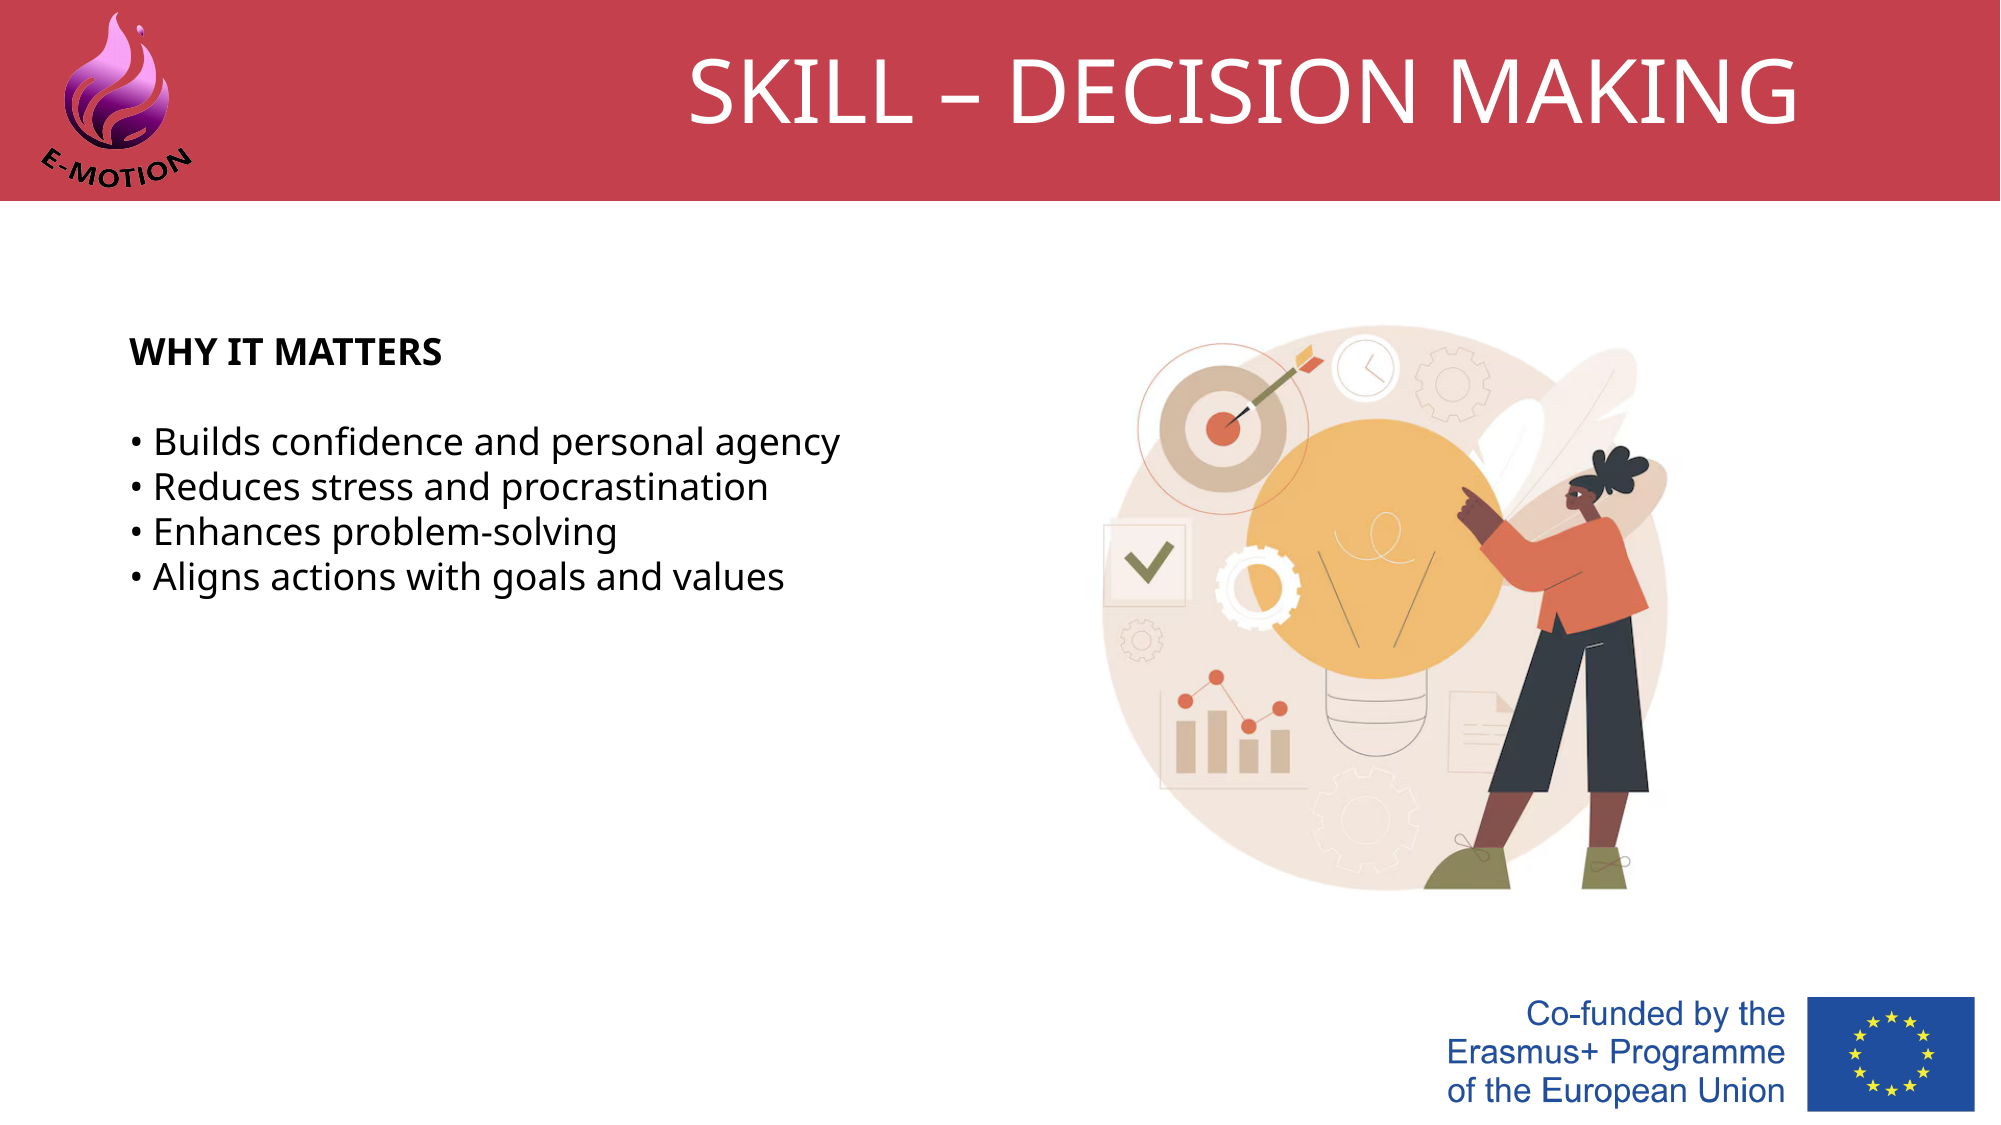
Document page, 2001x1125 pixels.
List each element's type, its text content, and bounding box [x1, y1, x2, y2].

picture [0, 0, 253, 247]
text_box WHY IT MATTERS • Builds confidence and personal agency • Reduces stress and procrastination • Enhances problem-solving • Aligns actions with goals and values [114, 320, 999, 605]
text_box SKILL – DECISION MAKING [558, 26, 1817, 302]
picture [999, 222, 1772, 994]
